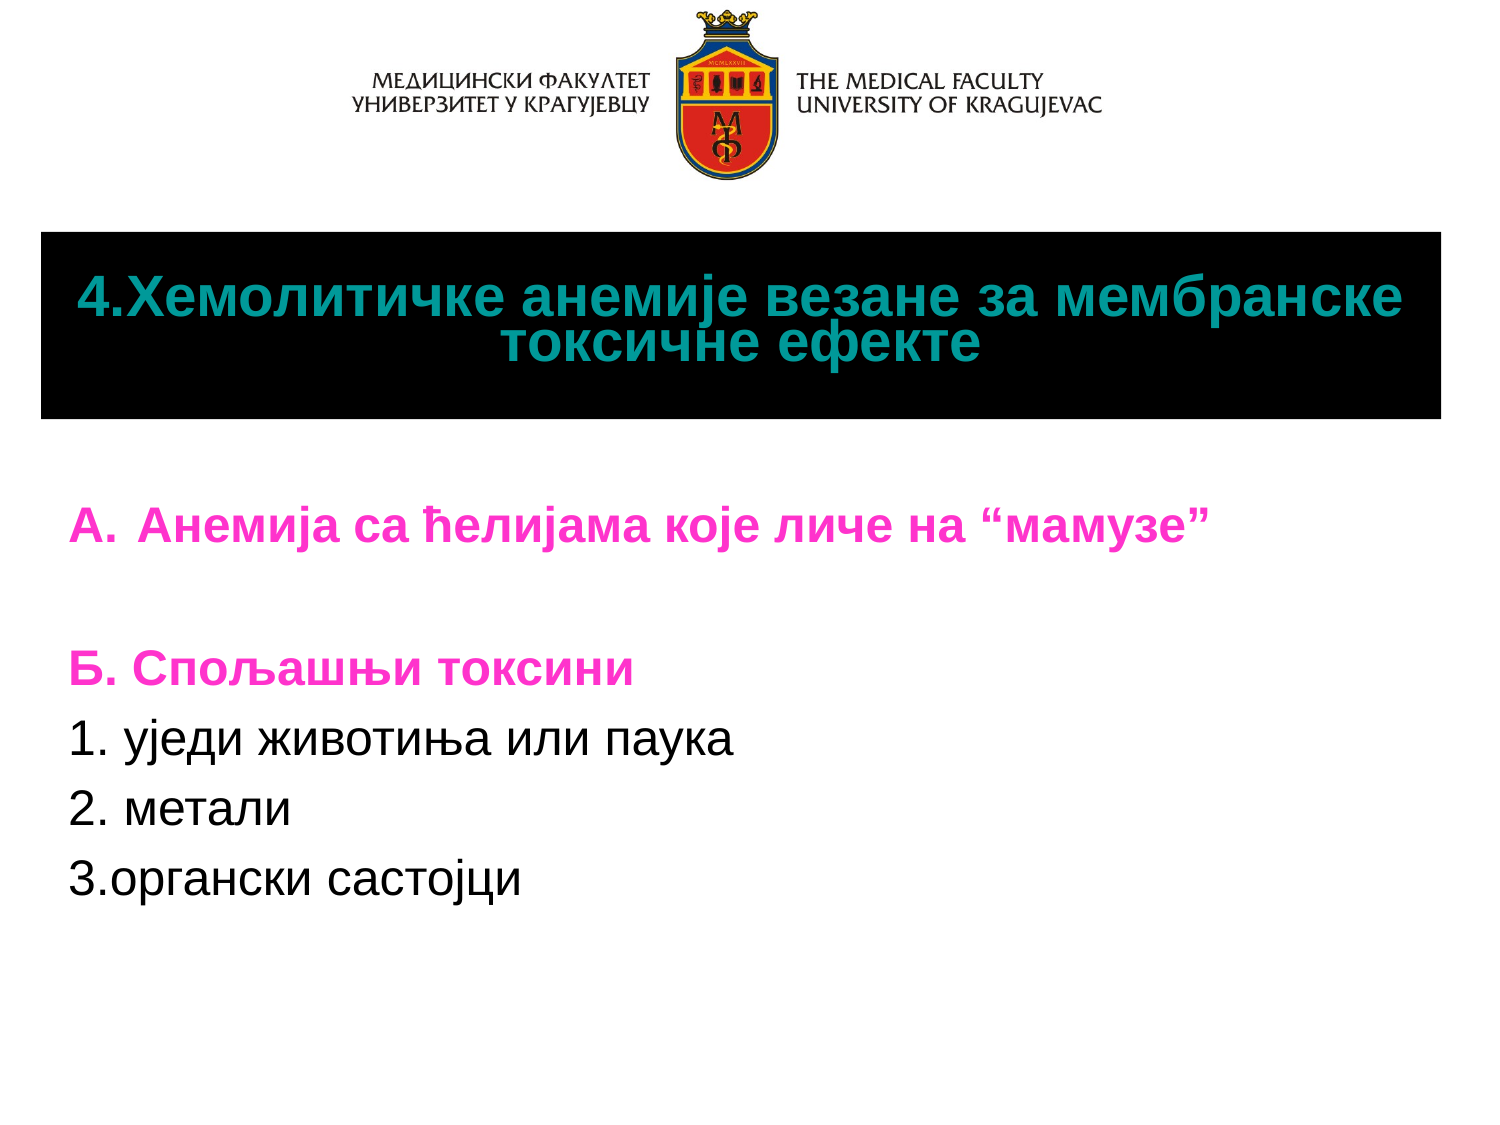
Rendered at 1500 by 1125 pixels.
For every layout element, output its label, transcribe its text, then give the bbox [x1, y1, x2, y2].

list A. Анемија сa ћелијамa које личе на “мaмузе” Б. Спољашњи токсини 1. уједи животиња или паукa 2. метали 3.органски састојци [52, 374, 1454, 1125]
picture [328, 0, 1125, 191]
title 4.Хемолитичке анемије везане за мембранске токсичне ефекте [40, 231, 1442, 420]
